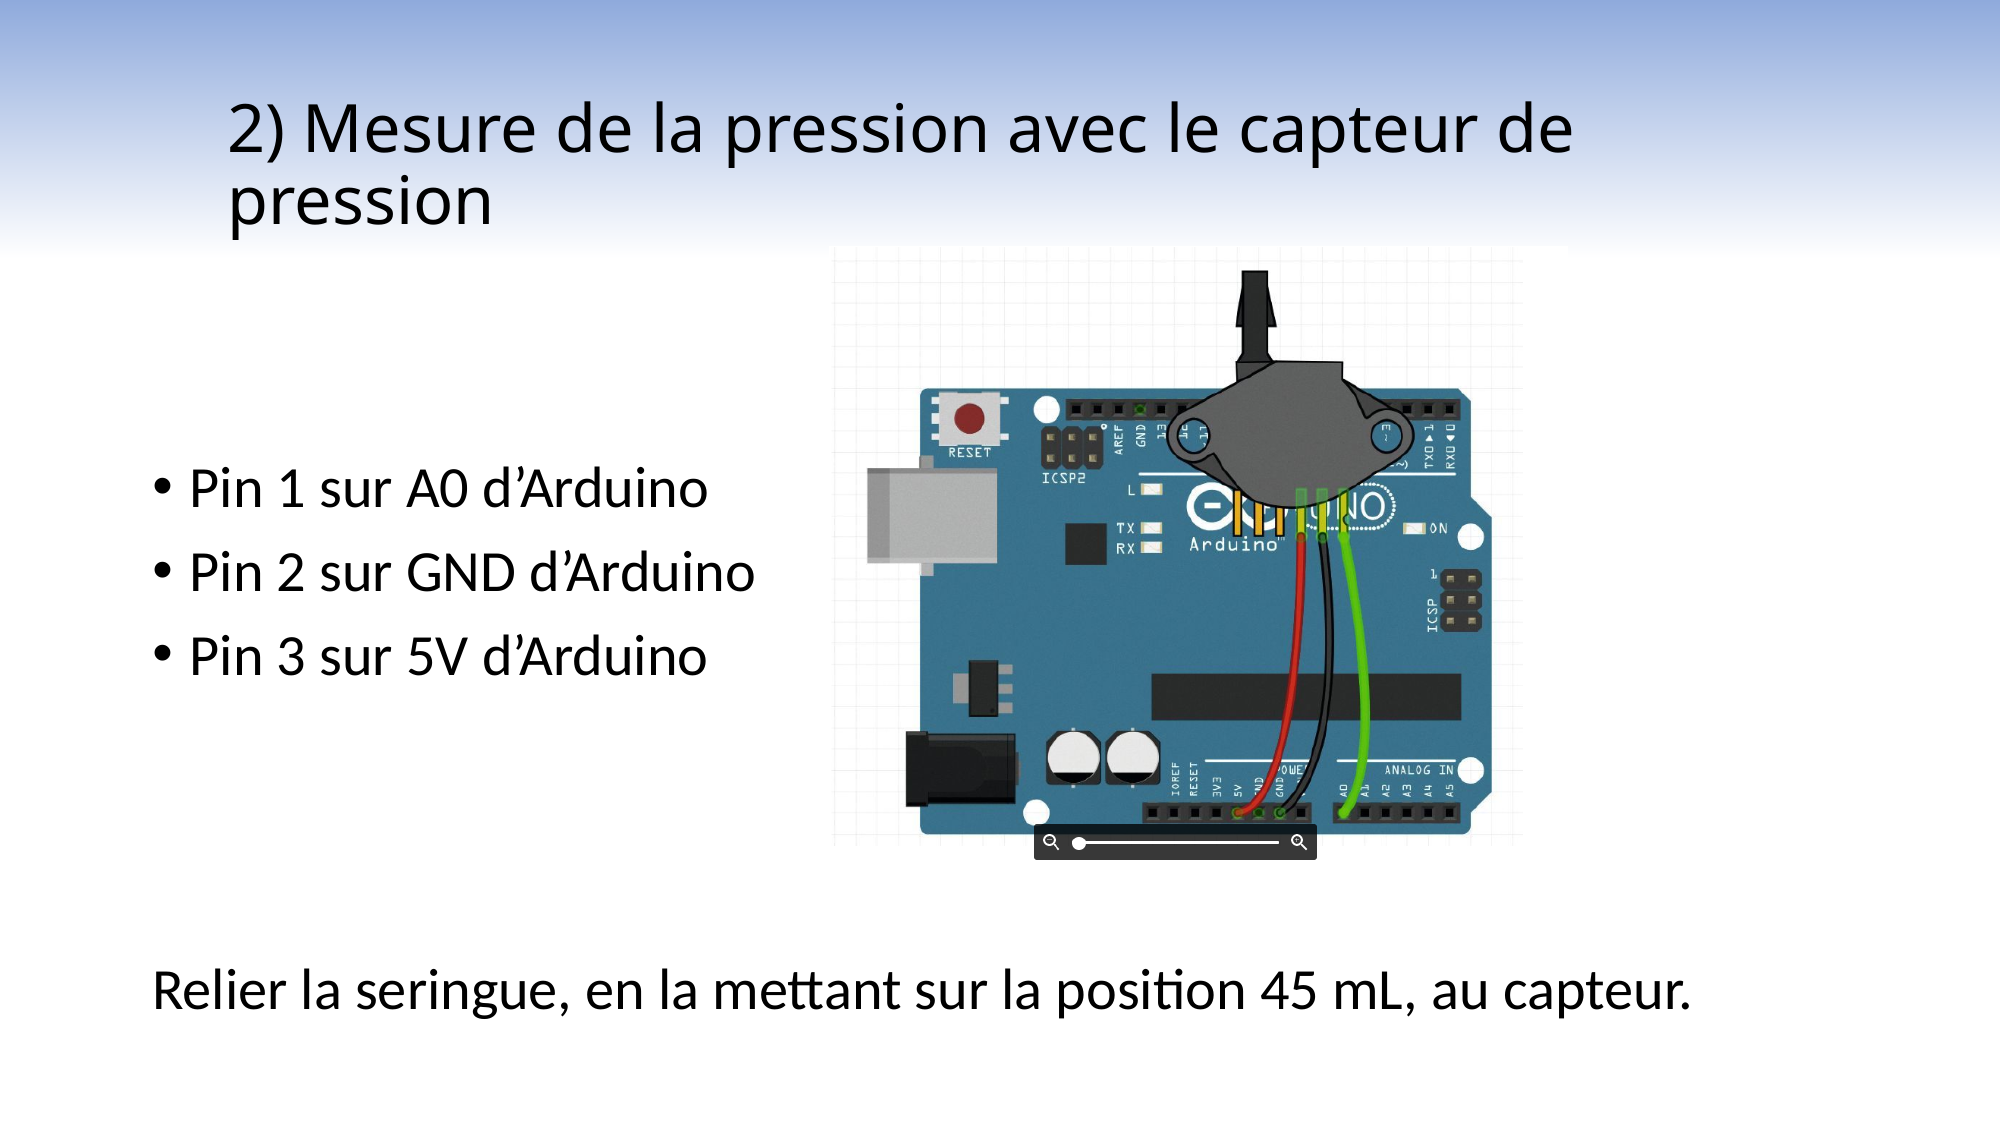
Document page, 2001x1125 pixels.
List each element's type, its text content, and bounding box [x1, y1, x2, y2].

title 2) Mesure de la pression avec le capteur de pression [118, 58, 1844, 276]
picture [828, 246, 1568, 877]
list Pin 1 sur A0 d’Arduino Pin 2 sur GND d’Arduino Pin 3 sur 5V d’Arduino Relier la seringue, en la mettant sur la position 45 mL, au capteur. [137, 275, 1863, 1065]
